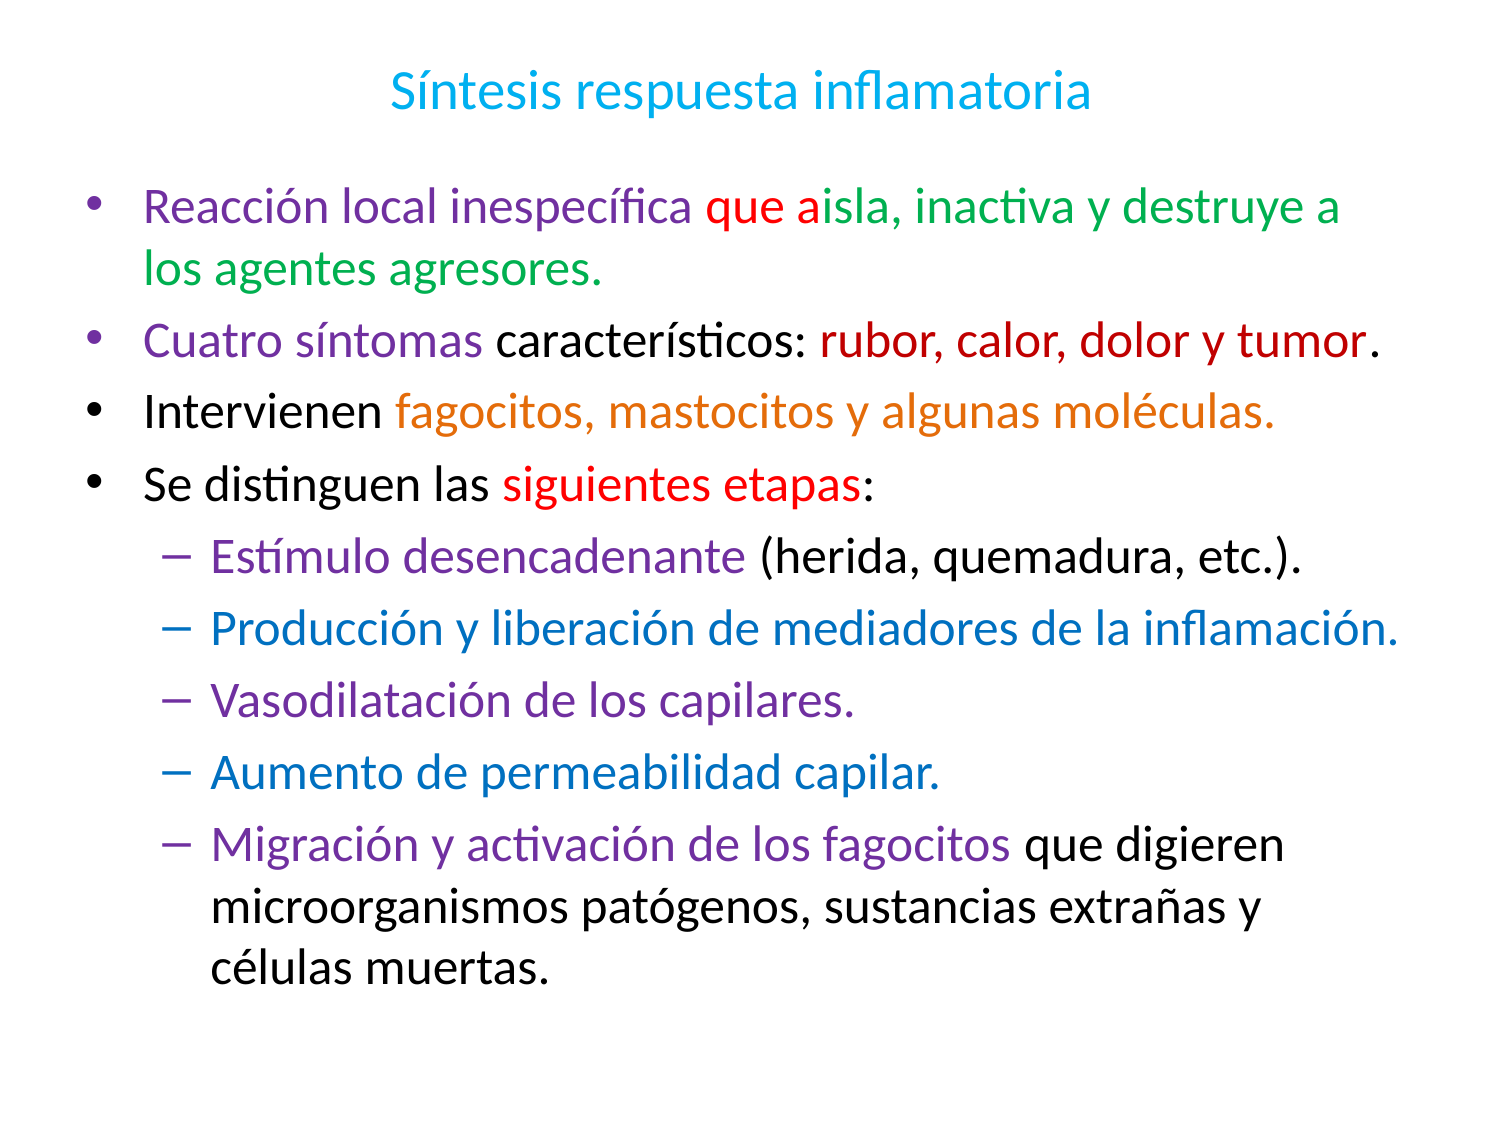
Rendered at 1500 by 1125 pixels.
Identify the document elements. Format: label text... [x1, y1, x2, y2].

title Síntesis respuesta inflamatoria [58, 45, 1425, 129]
list Reacción local inespecífica que aisla, inactiva y destruye a los agentes agresores. Cuatro síntomas característicos: rubor, calor, dolor y tumor. Intervienen fagocitos, mastocitos y algunas moléculas. Se distinguen las siguientes etapas: Estímulo desencadenante (herida, quemadura, etc.). Producción y liberación de mediadores de la inflamación. Vasodilatación de los capilares. Aumento de permeabilidad capilar. Migración y activación de los fagocitos que digieren microorganismos patógenos, sustancias extrañas y células muertas. [70, 164, 1425, 1090]
